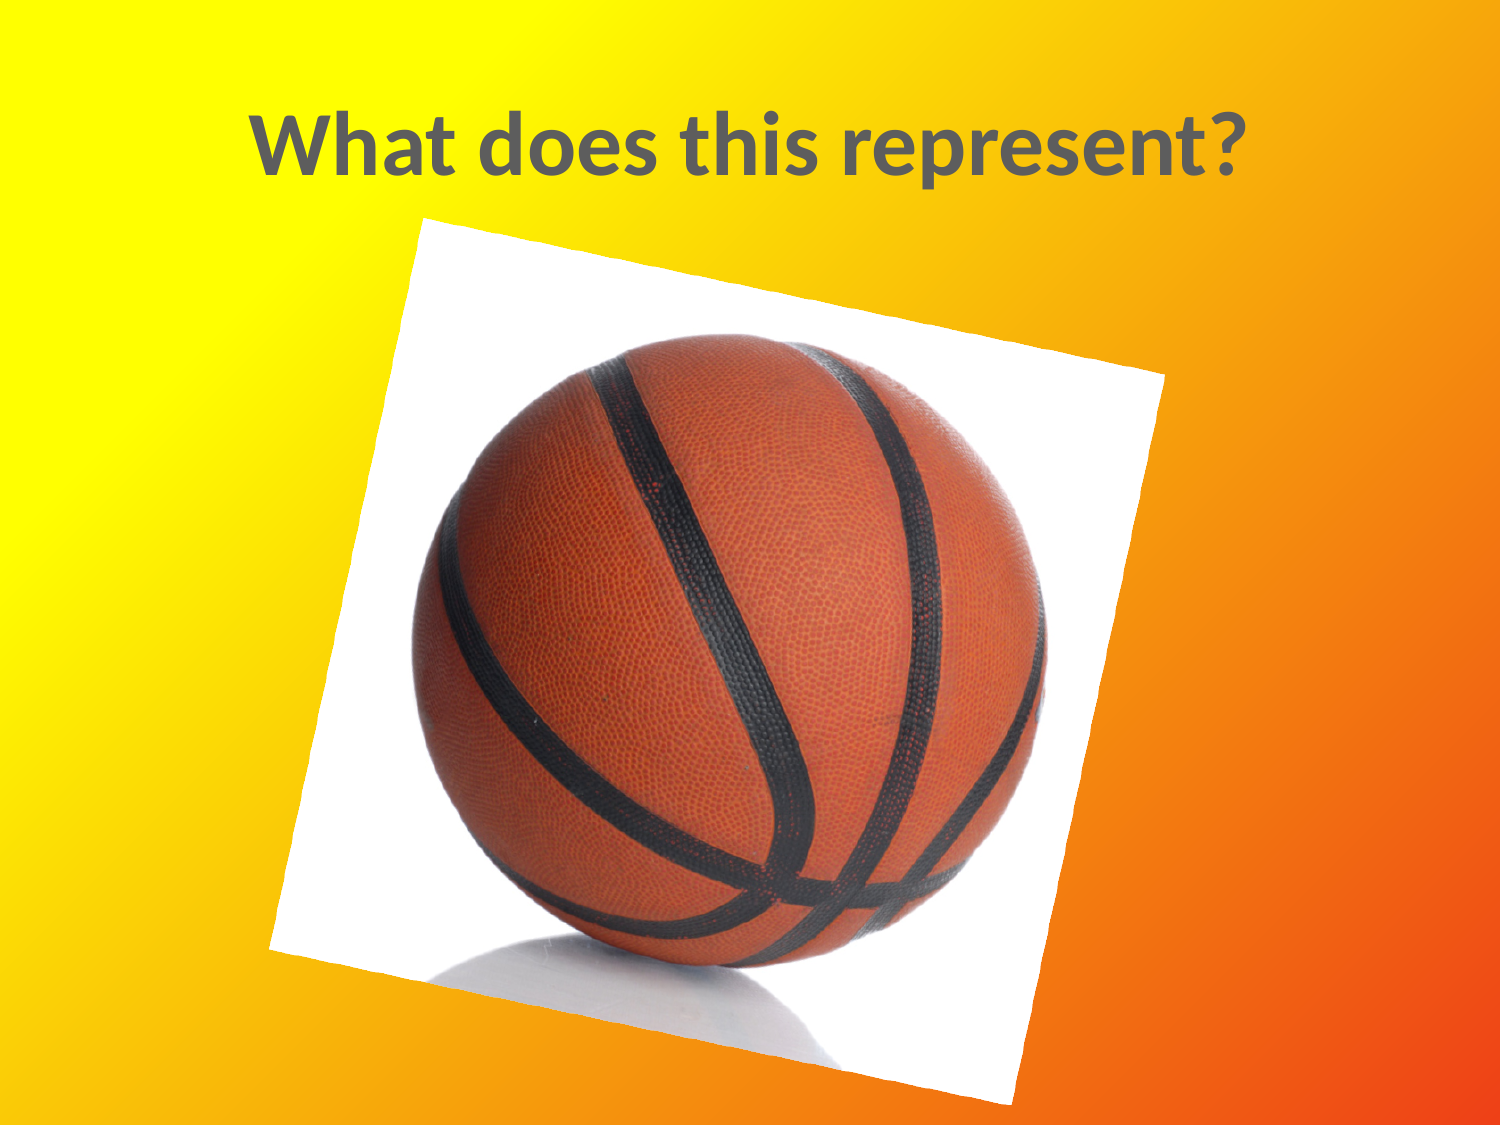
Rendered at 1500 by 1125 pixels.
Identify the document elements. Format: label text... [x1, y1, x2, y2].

picture [269, 218, 1164, 1105]
title What does this represent? [75, 45, 1425, 233]
